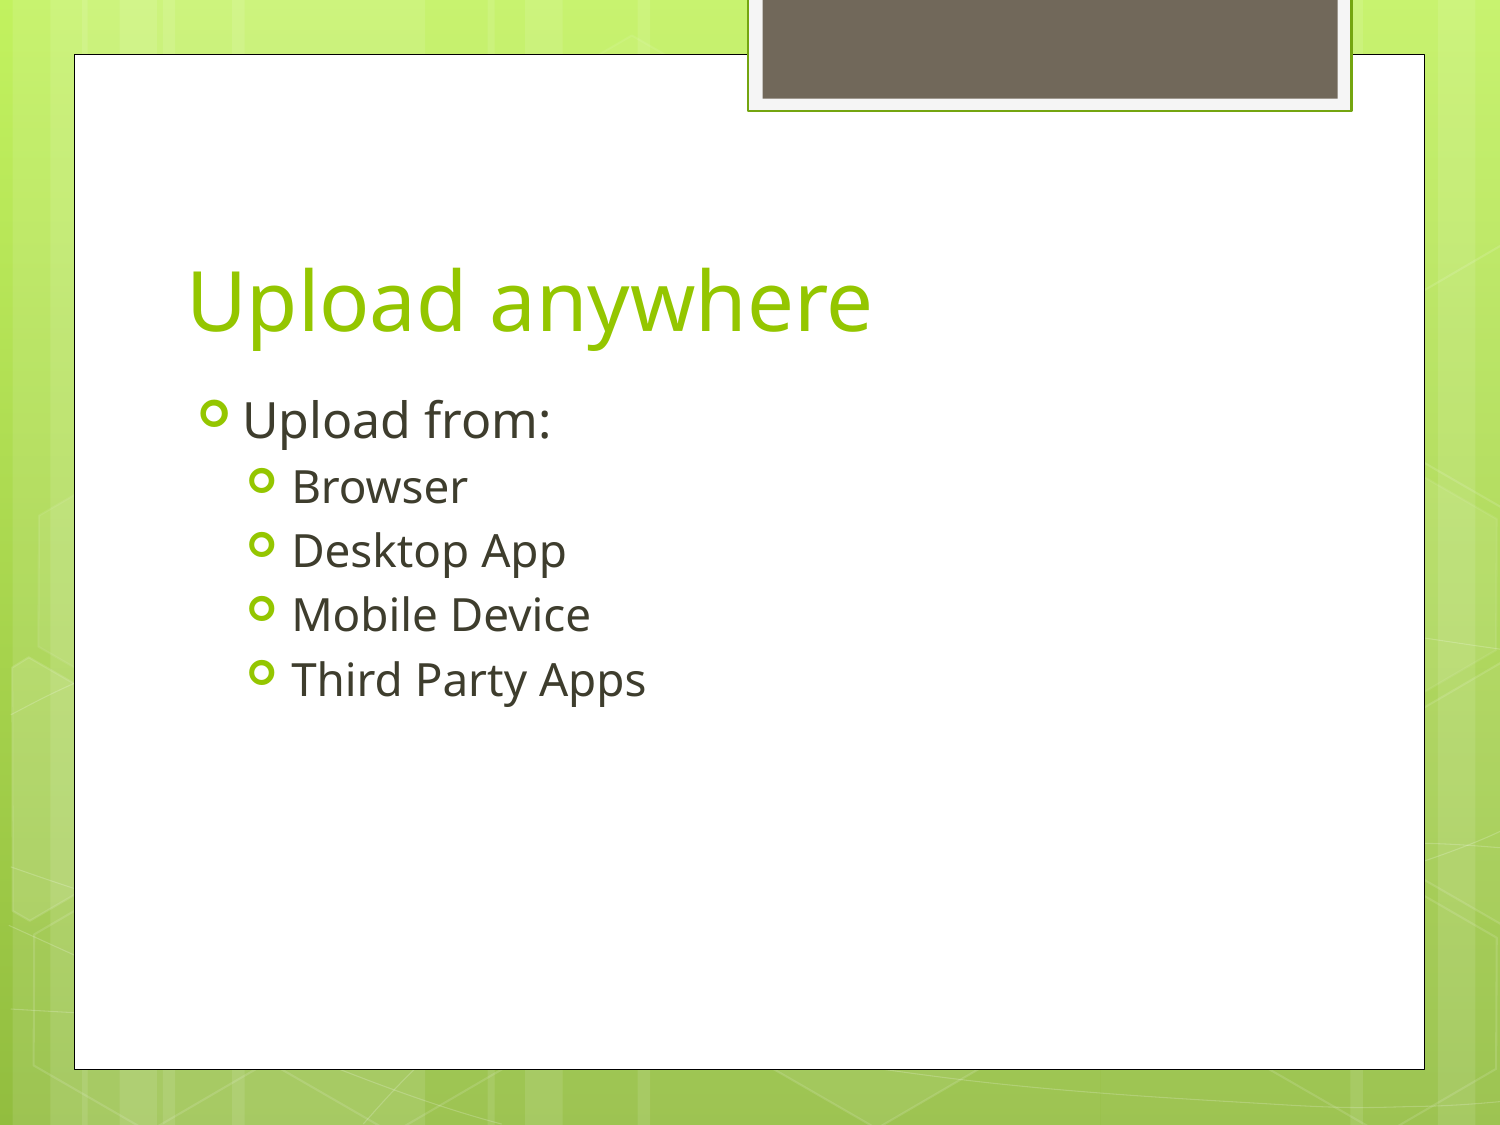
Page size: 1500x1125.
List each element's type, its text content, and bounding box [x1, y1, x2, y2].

list Upload from: Browser Desktop App Mobile Device Third Party Apps [171, 381, 1283, 957]
title Upload anywhere [171, 168, 1324, 357]
